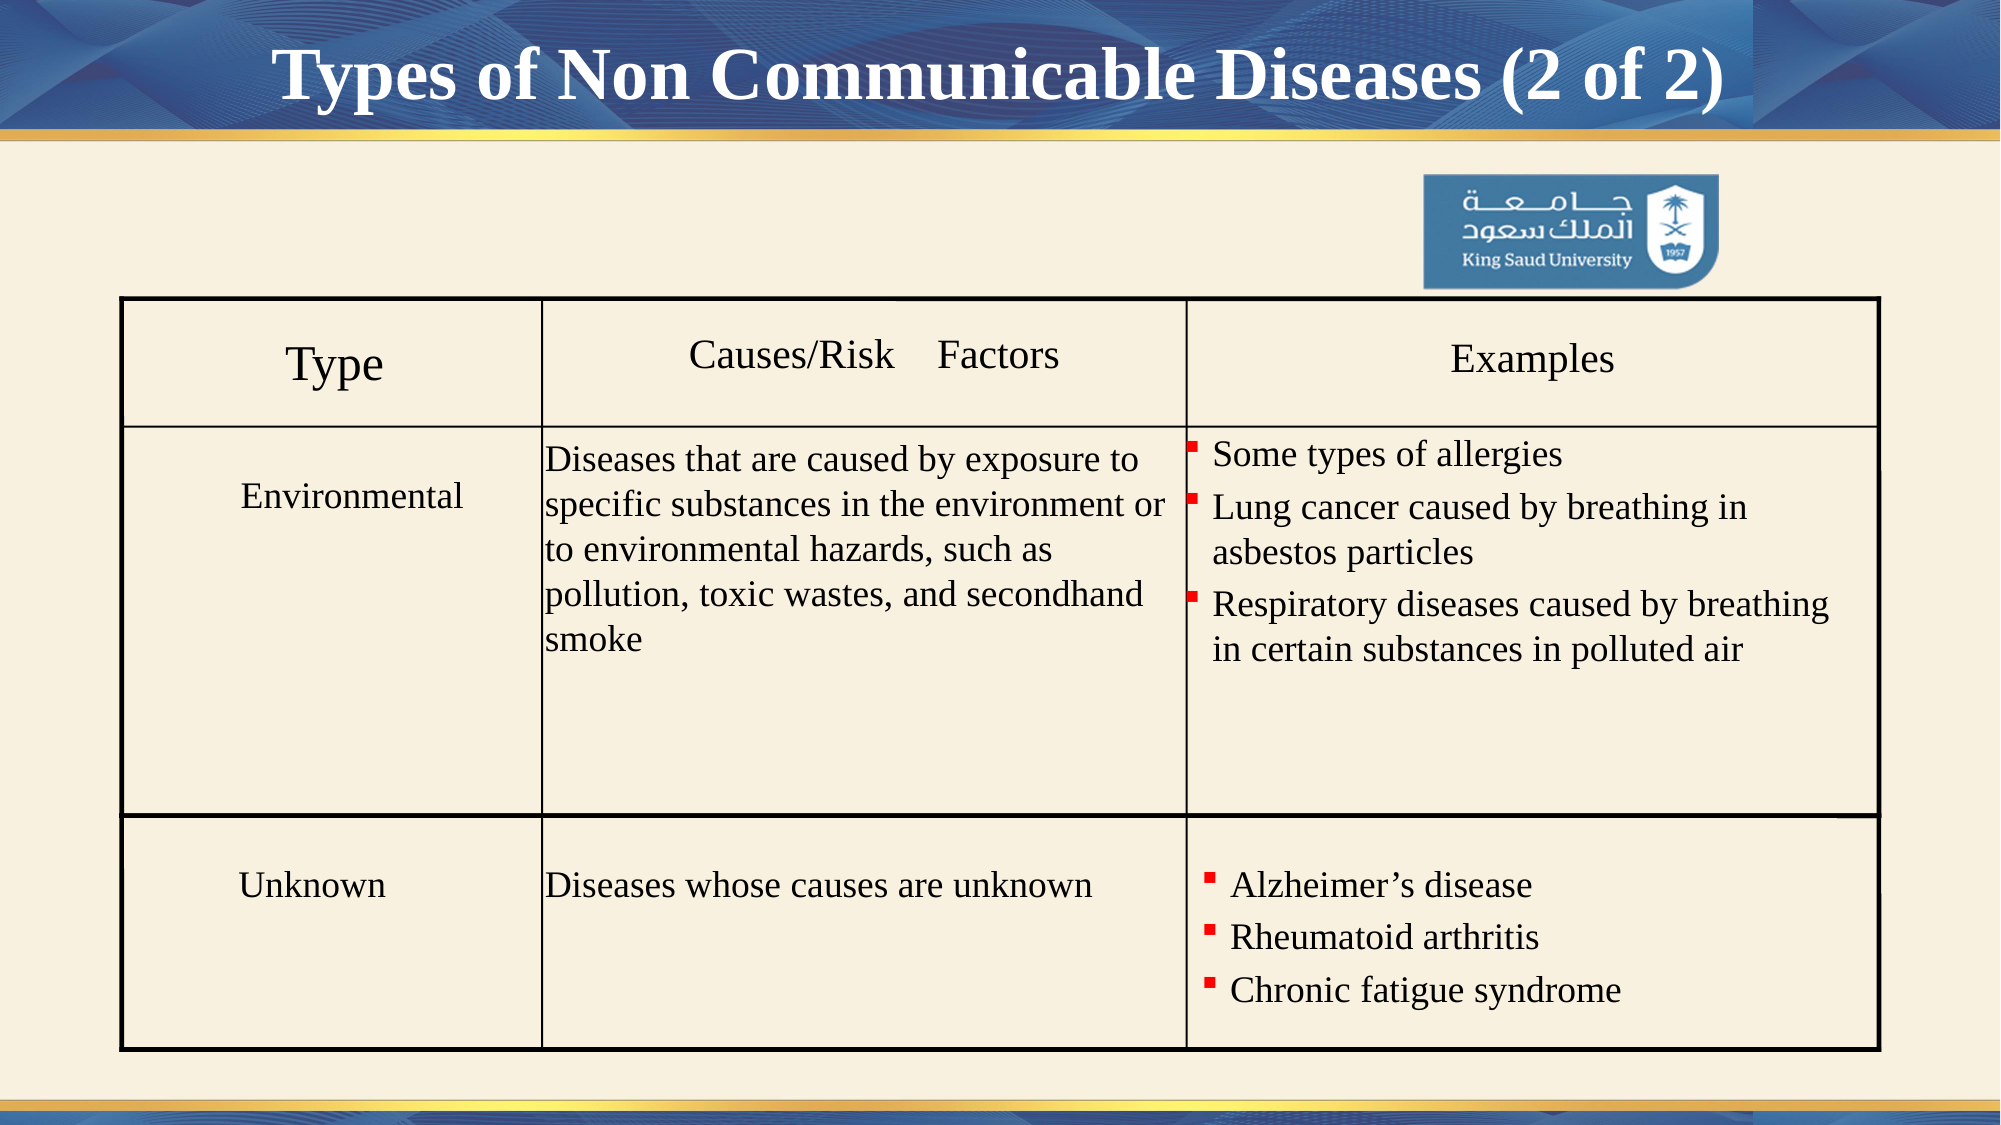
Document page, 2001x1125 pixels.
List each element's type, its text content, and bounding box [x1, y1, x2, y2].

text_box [121, 298, 1879, 1087]
picture [0, 0, 2001, 1125]
title Types of Non Communicable Diseases (2 of 2) [101, 6, 1898, 144]
